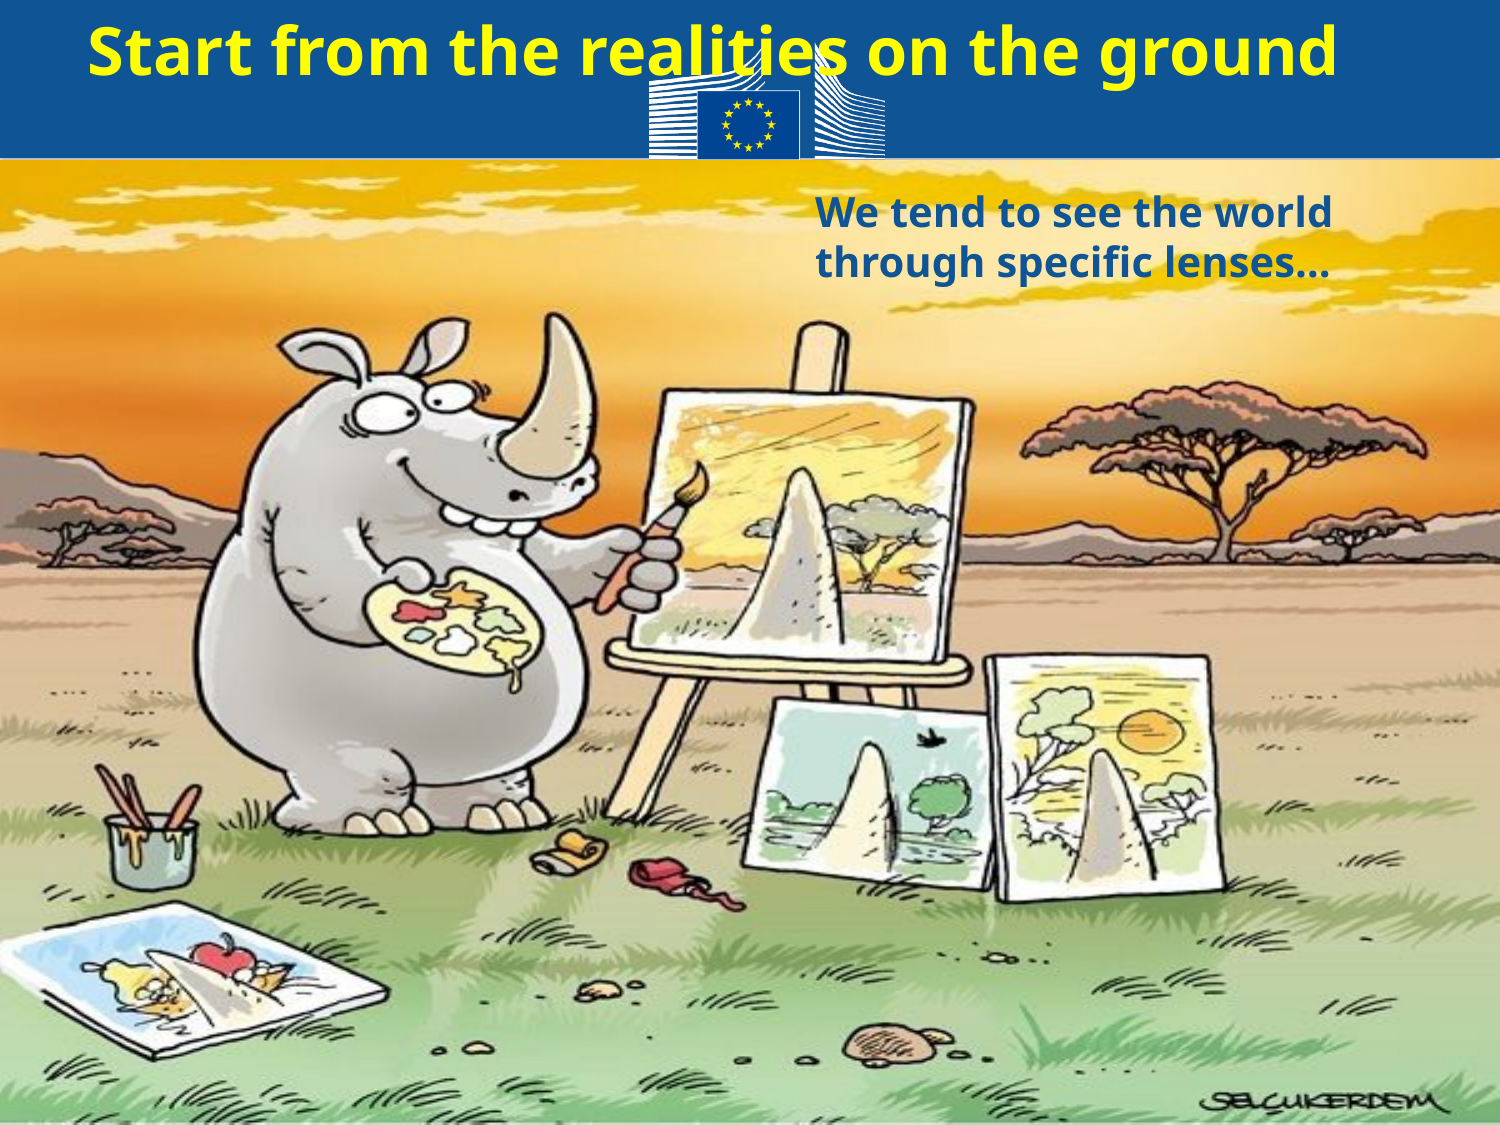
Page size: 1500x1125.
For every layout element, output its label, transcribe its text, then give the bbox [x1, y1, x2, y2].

picture [0, 97, 1500, 1125]
text_box Start from the realities on the ground [17, 1, 1412, 97]
